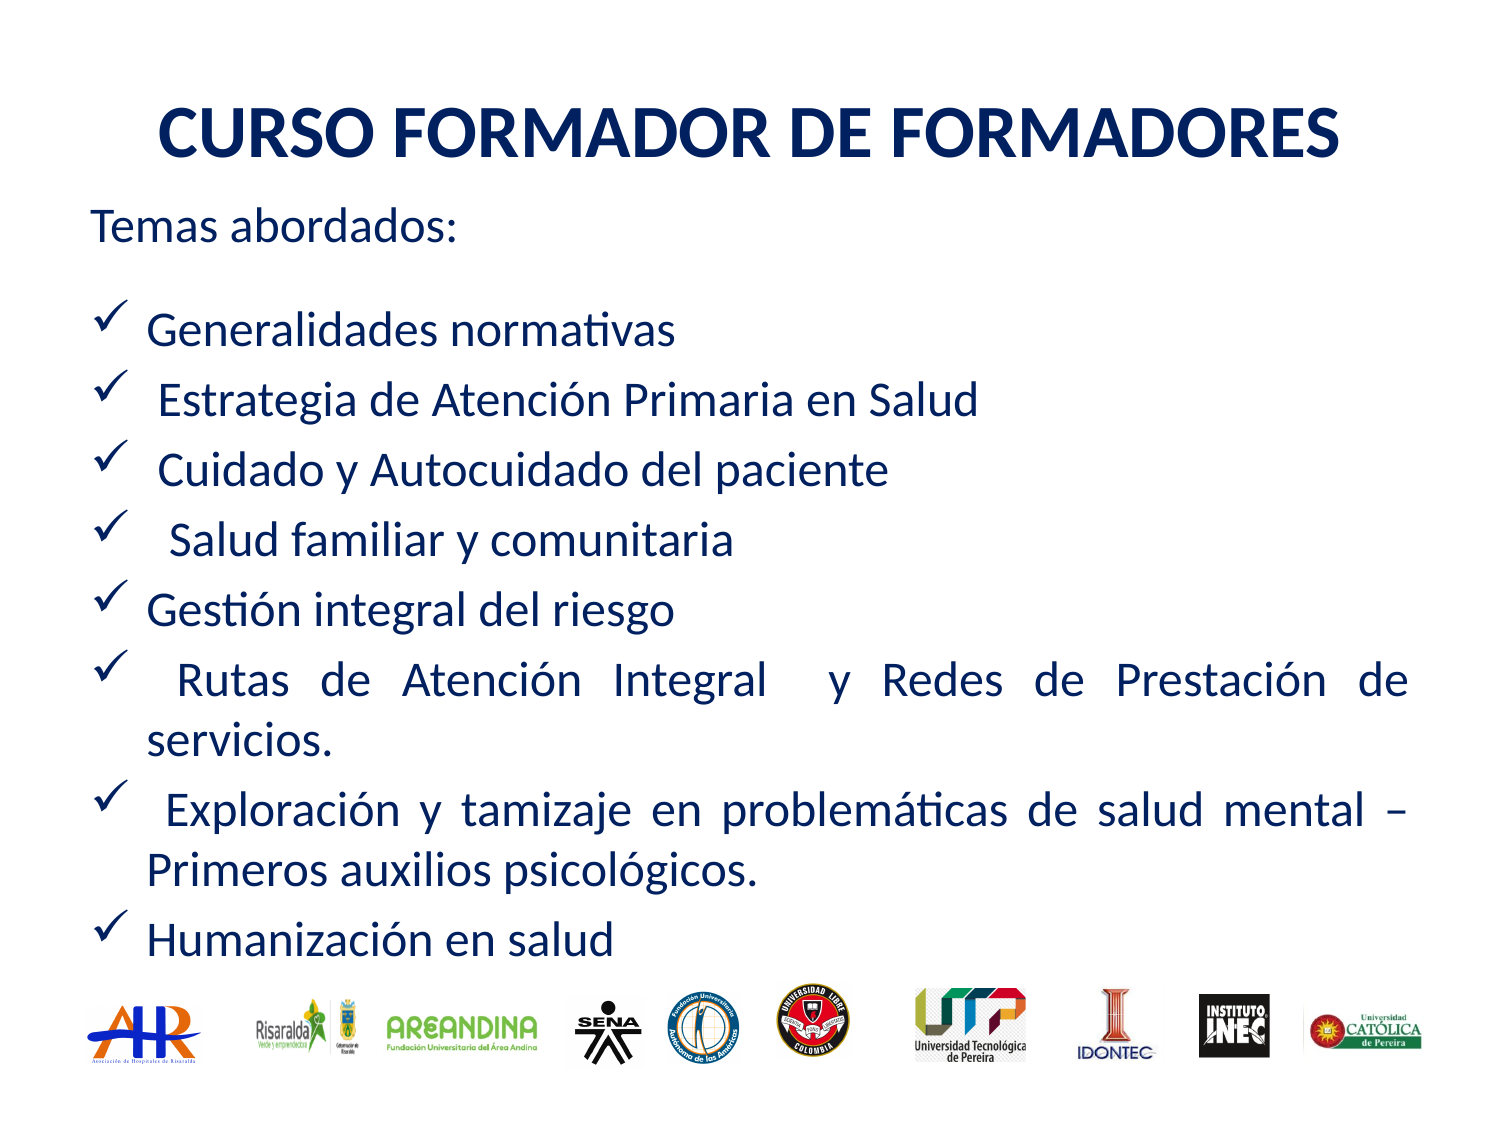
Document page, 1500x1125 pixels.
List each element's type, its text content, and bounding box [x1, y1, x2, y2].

picture [666, 990, 740, 1066]
picture [915, 988, 1026, 1063]
picture [1065, 981, 1164, 1065]
title CURSO FORMADOR DE FORMADORES [75, 45, 1425, 184]
picture [1198, 991, 1270, 1062]
picture [383, 1009, 540, 1060]
picture [253, 993, 361, 1060]
picture [84, 1004, 203, 1066]
picture [774, 981, 852, 1059]
picture [565, 995, 645, 1069]
picture [1303, 986, 1425, 1074]
list Temas abordados: Generalidades normativas Estrategia de Atención Primaria en Salud Cuidado y Autocuidado del paciente Salud familiar y comunitaria Gestión integral del riesgo Rutas de Atención Integral y Redes de Prestación de servicios. Exploración y tamizaje en problemáticas de salud mental – Primeros auxilios psicológicos. Humanización en salud [75, 184, 1425, 1005]
